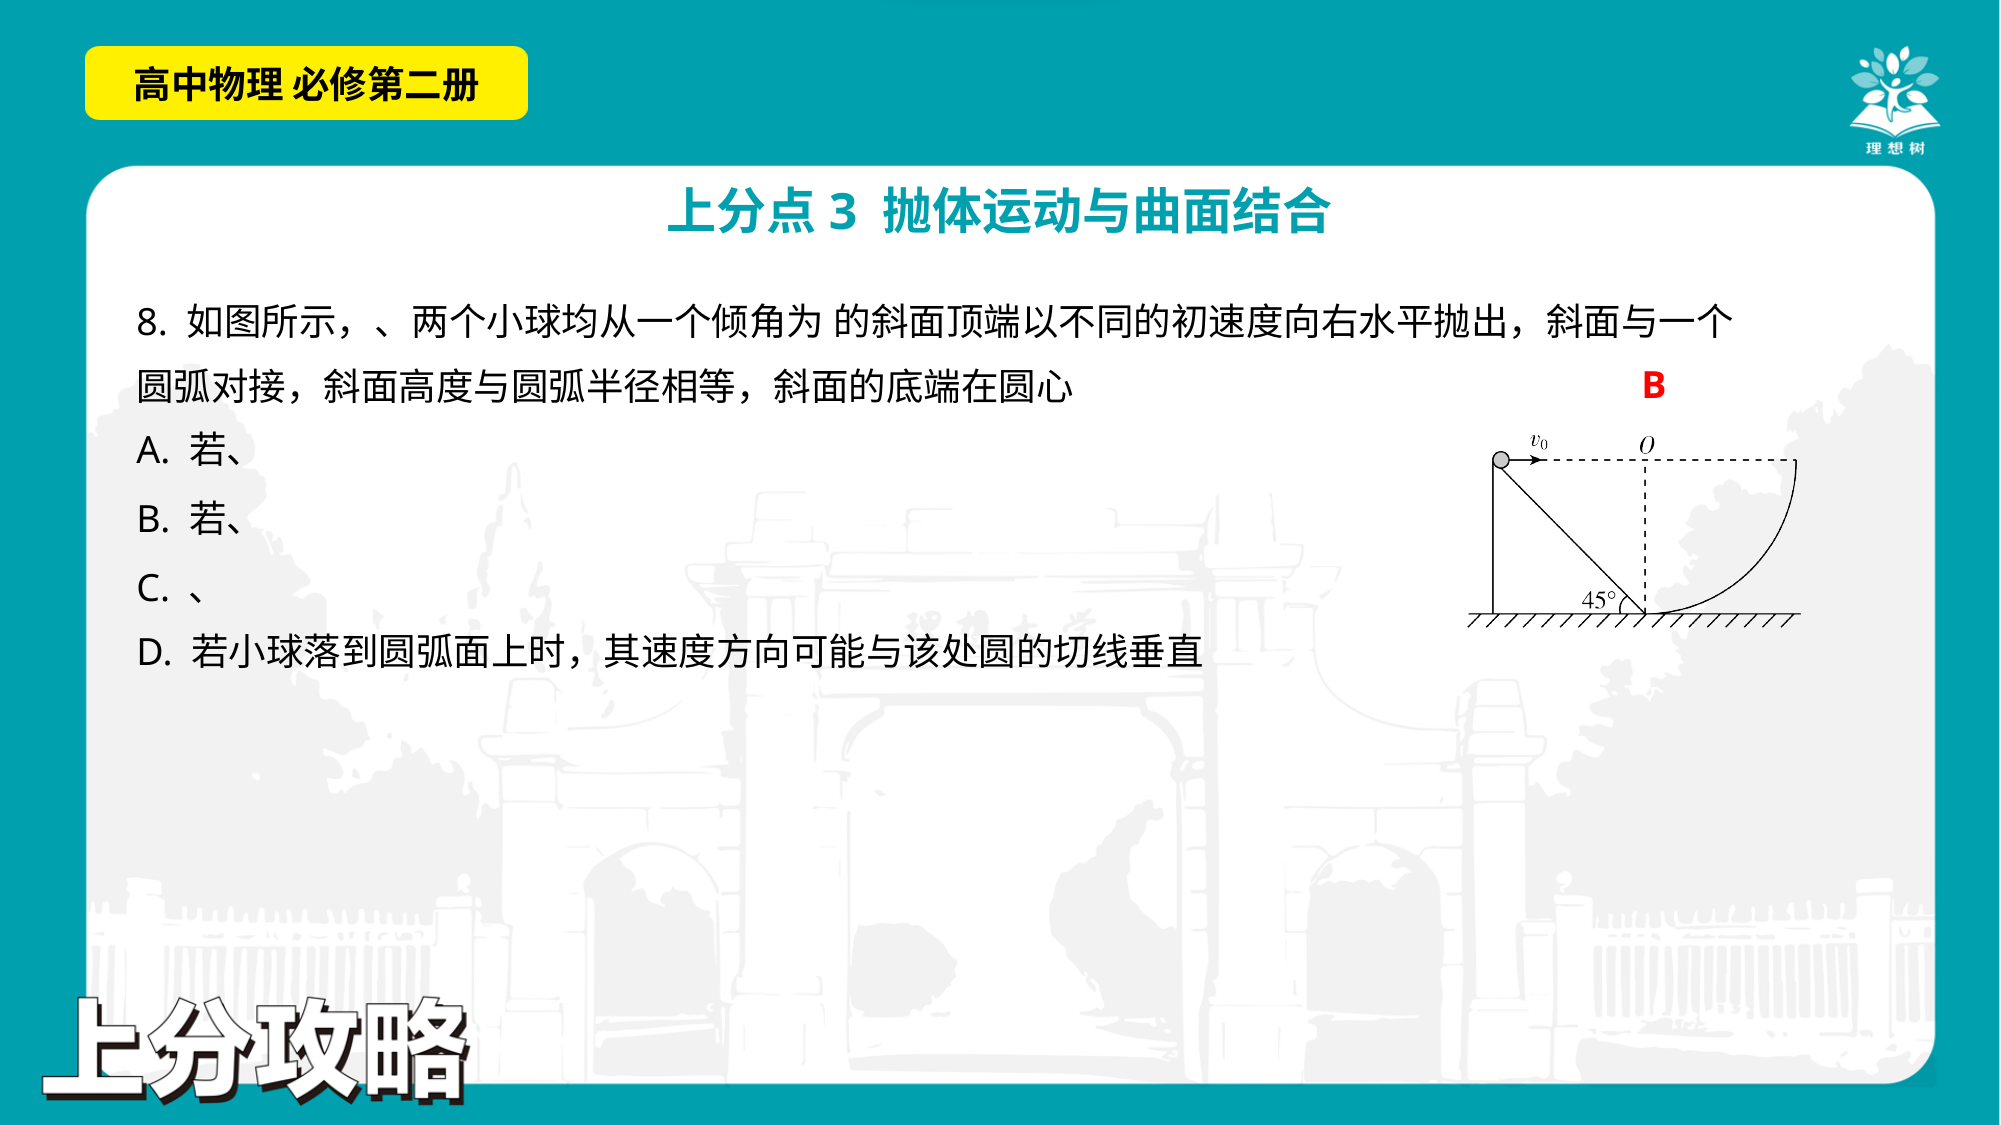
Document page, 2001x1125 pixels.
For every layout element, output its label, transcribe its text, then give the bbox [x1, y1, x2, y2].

text_box B [1626, 341, 1682, 400]
picture [0, 0, 2000, 1125]
